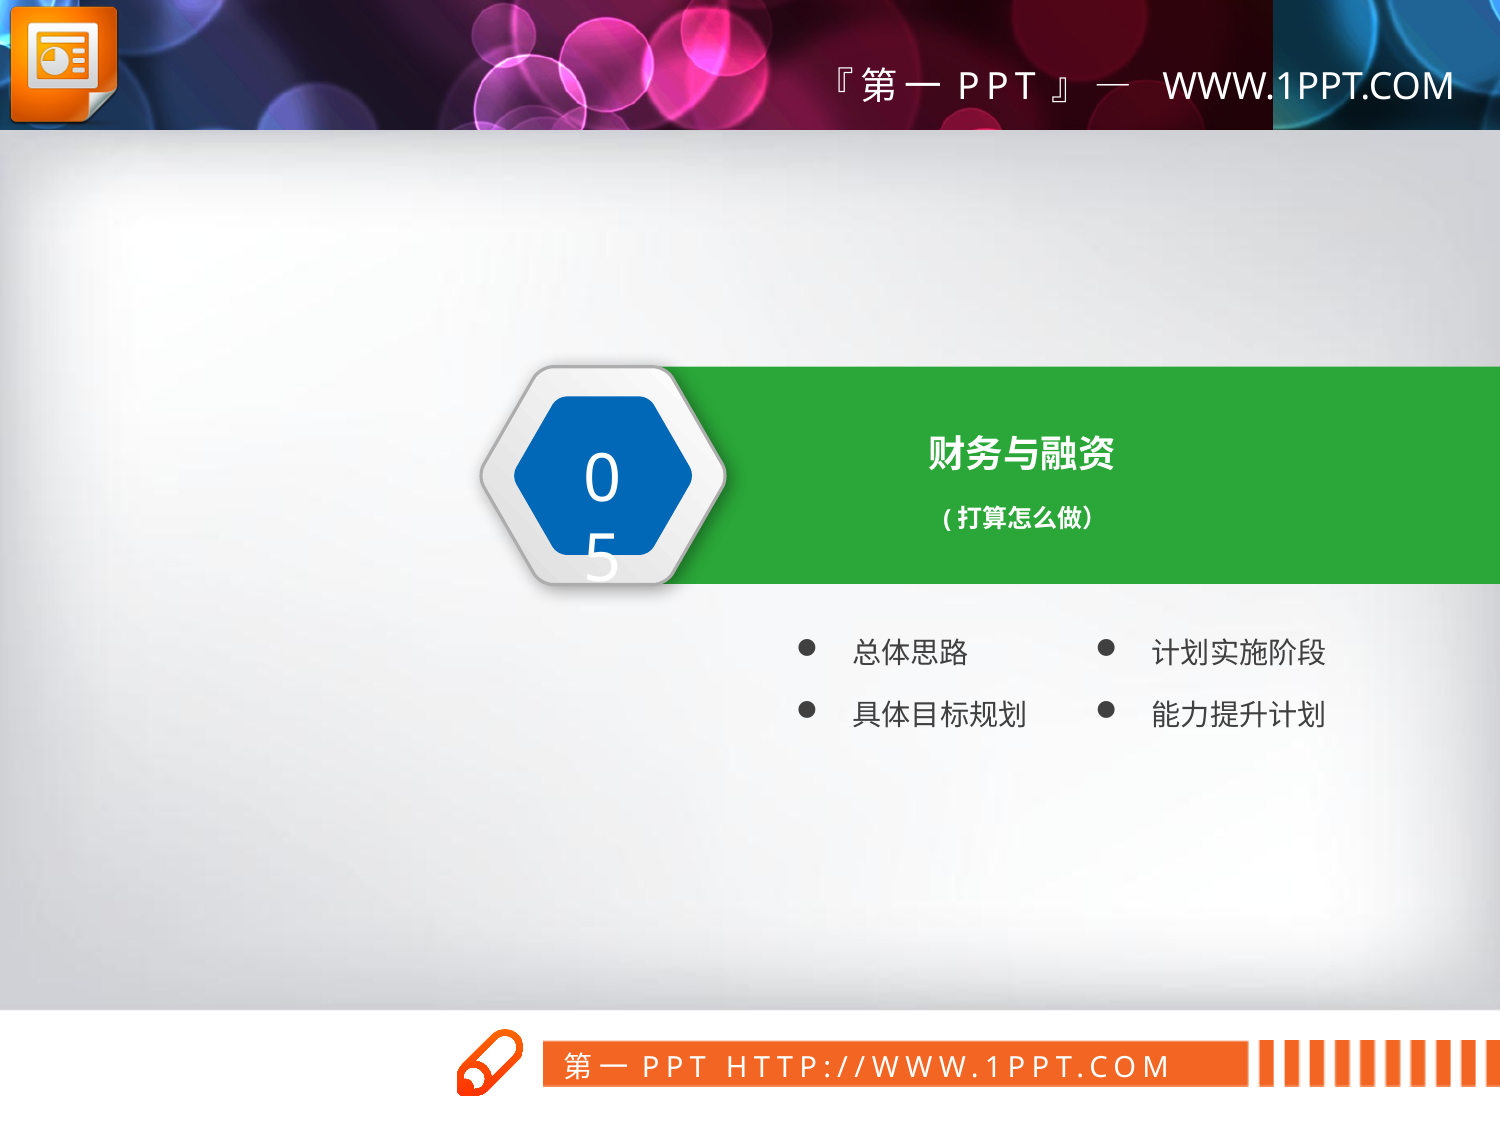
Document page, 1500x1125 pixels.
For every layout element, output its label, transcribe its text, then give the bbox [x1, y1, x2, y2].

text_box 财务与融资 [913, 423, 1131, 483]
text_box 总体思路 [781, 626, 985, 677]
text_box 能力提升计划 [1080, 689, 1343, 739]
picture [0, 0, 1500, 1012]
text_box (打算怎么做） [928, 494, 1123, 540]
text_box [479, 366, 727, 585]
text_box 计划实施阶段 [1080, 626, 1343, 677]
text_box 具体目标规划 [781, 689, 1043, 739]
text_box [728, 366, 1500, 584]
picture [543, 1040, 1500, 1087]
